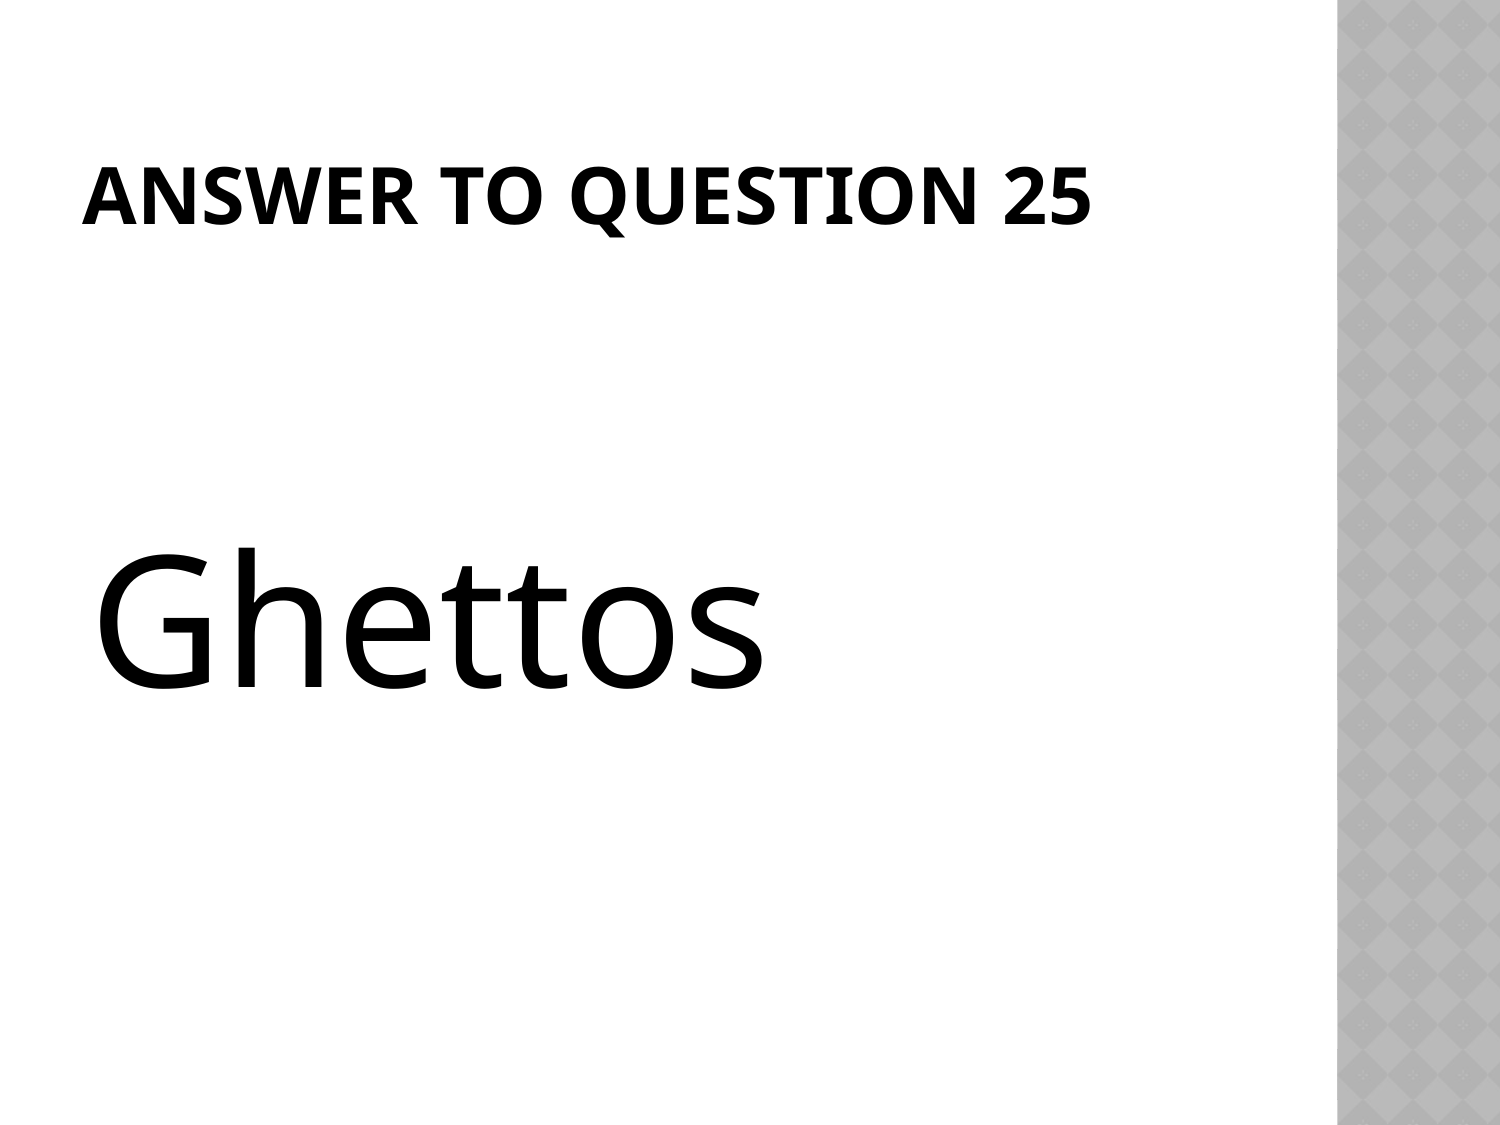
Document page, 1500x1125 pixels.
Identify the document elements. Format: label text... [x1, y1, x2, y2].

list Ghettos [75, 264, 1263, 1059]
title Answer to Question 25 [75, 52, 1263, 240]
